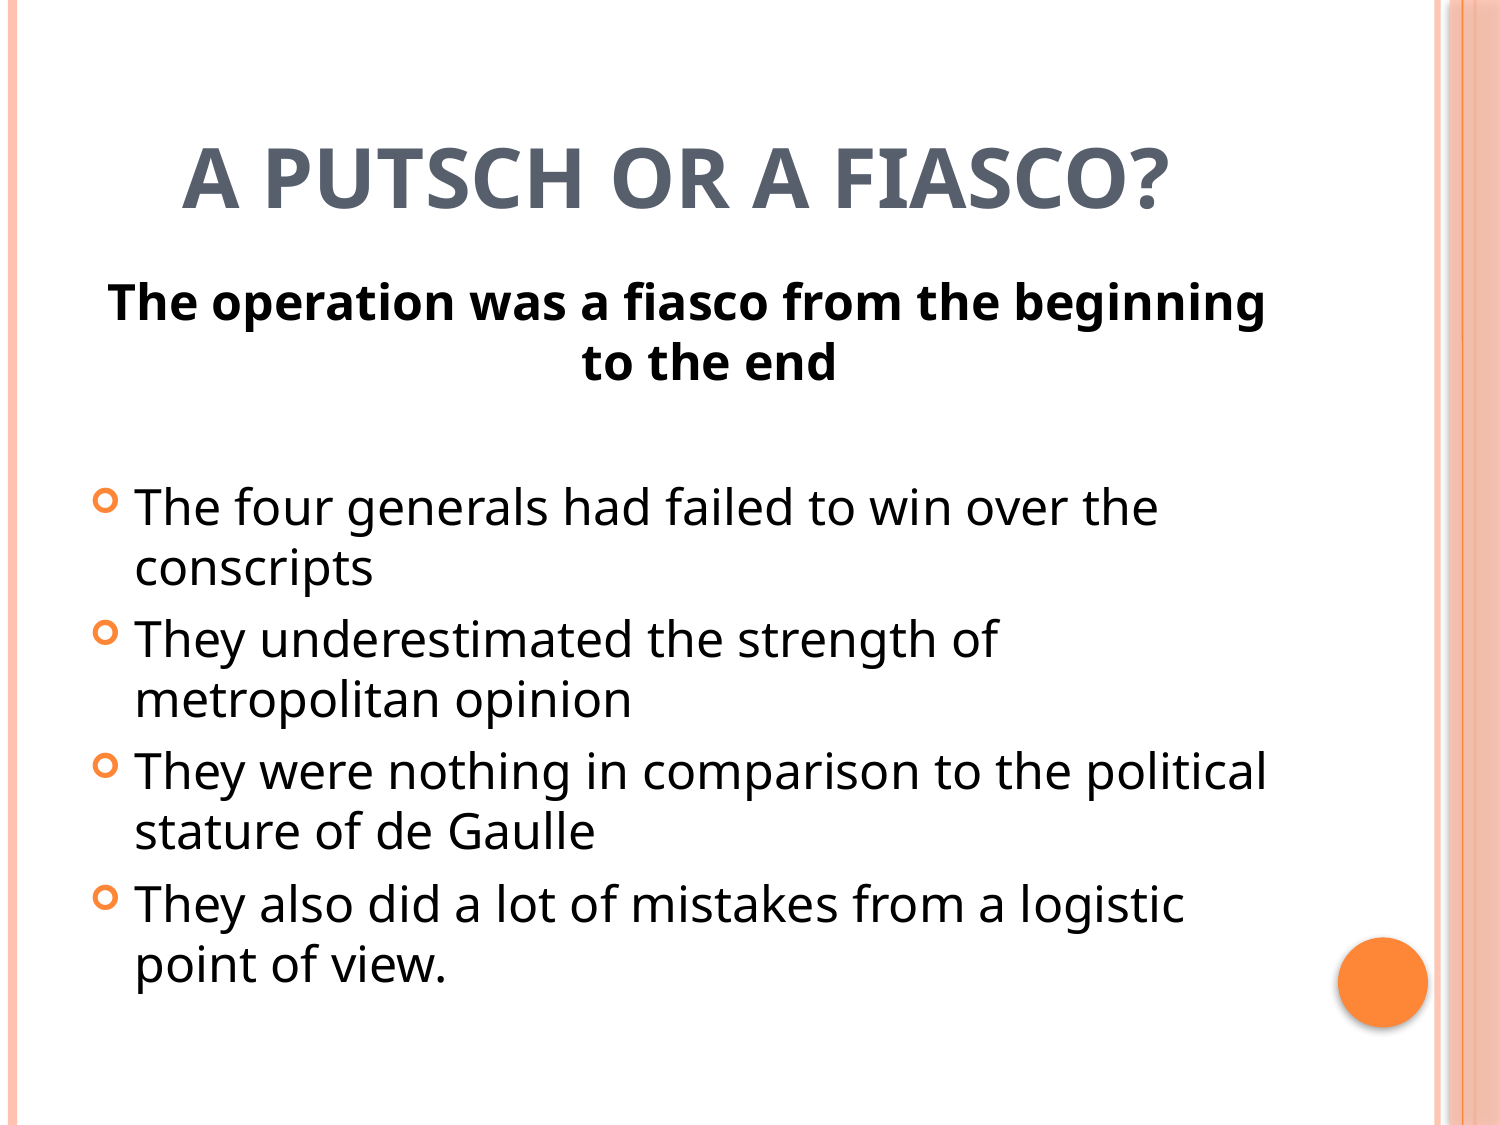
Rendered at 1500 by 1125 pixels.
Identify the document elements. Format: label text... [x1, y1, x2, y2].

title A PUTSCH OR A FIASCO? [75, 45, 1300, 233]
list The operation was a fiasco from the beginning to the end The four generals had failed to win over the conscripts They underestimated the strength of metropolitan opinion They were nothing in comparison to the political stature of de Gaulle They also did a lot of mistakes from a logistic point of view. [75, 262, 1300, 1062]
